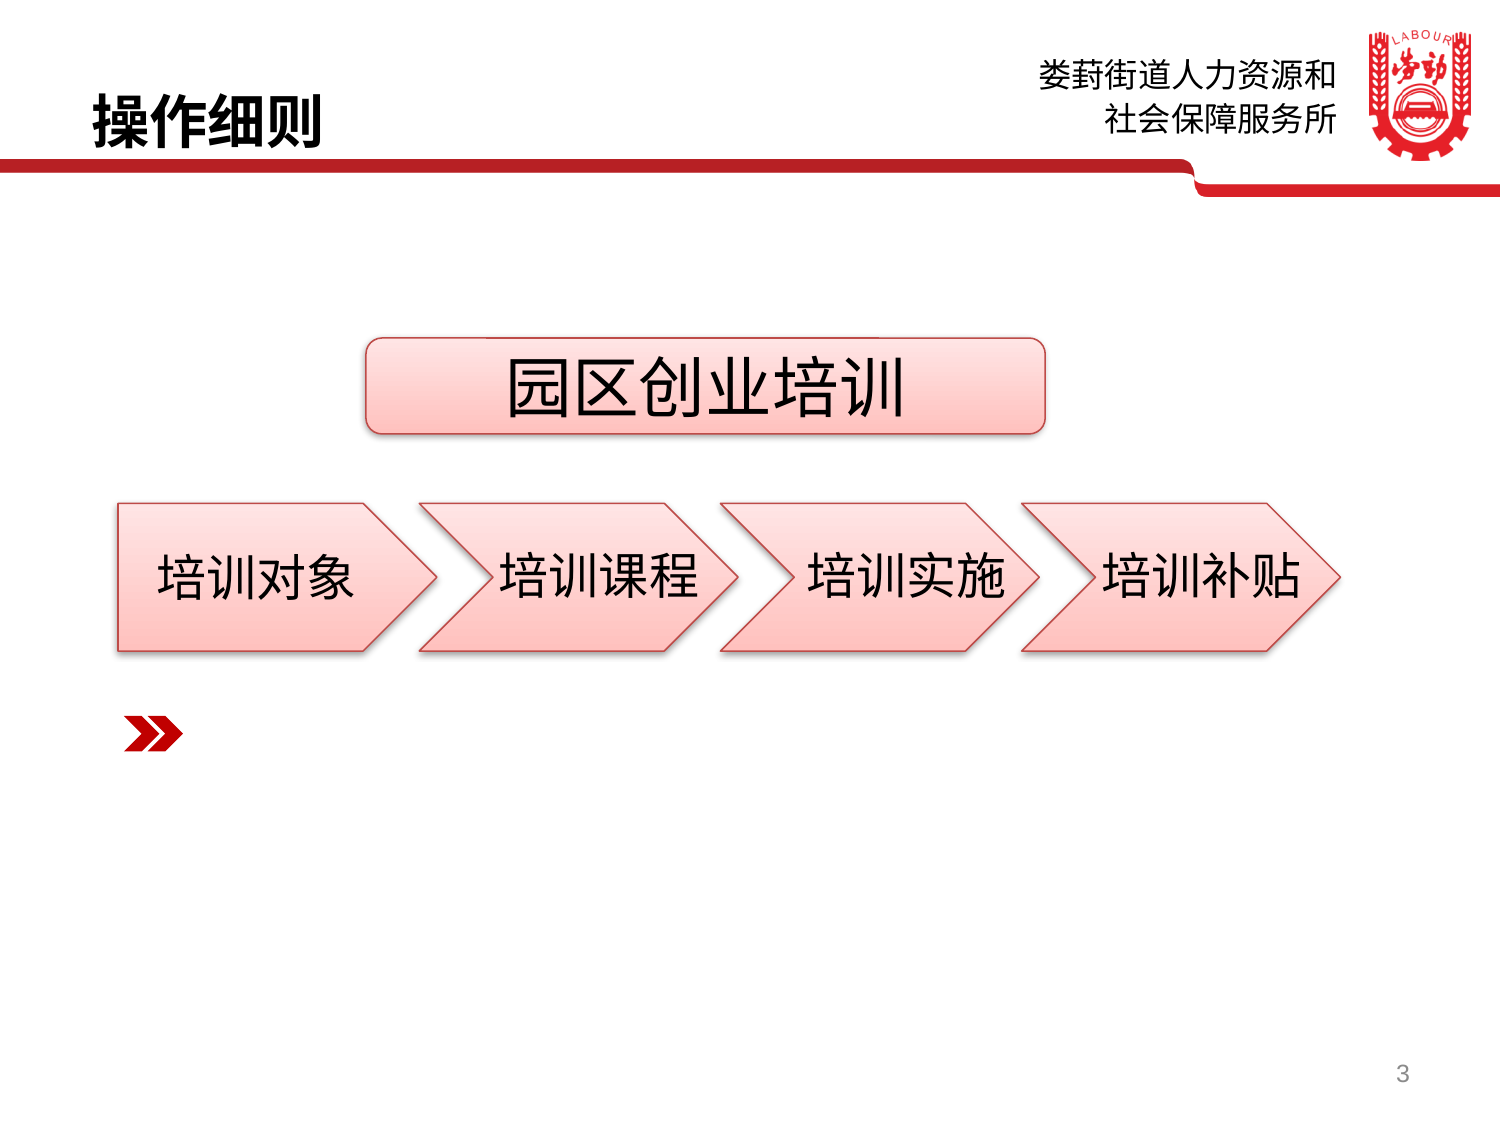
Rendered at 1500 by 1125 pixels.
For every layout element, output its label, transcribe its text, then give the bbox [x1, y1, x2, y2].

text_box [418, 502, 700, 570]
text_box [121, 713, 161, 754]
text_box [1028, 564, 1040, 590]
text_box [1020, 502, 1302, 569]
text_box 园区创业培训 [365, 337, 1046, 435]
text_box [117, 502, 438, 652]
picture [0, 30, 1500, 197]
text_box [1329, 564, 1342, 590]
text_box [1020, 585, 1307, 652]
slide_number 3 [1074, 1042, 1425, 1103]
text_box 培训补贴 [1086, 537, 1329, 612]
text_box [719, 502, 1001, 576]
text_box 培训实施 [791, 537, 1028, 612]
text_box 培训对象 [141, 538, 384, 614]
text_box [719, 579, 1006, 652]
text_box [727, 564, 739, 590]
text_box 操作细则 [76, 78, 366, 163]
text_box [145, 713, 186, 754]
text_box [418, 585, 705, 652]
text_box 培训课程 [484, 537, 727, 612]
